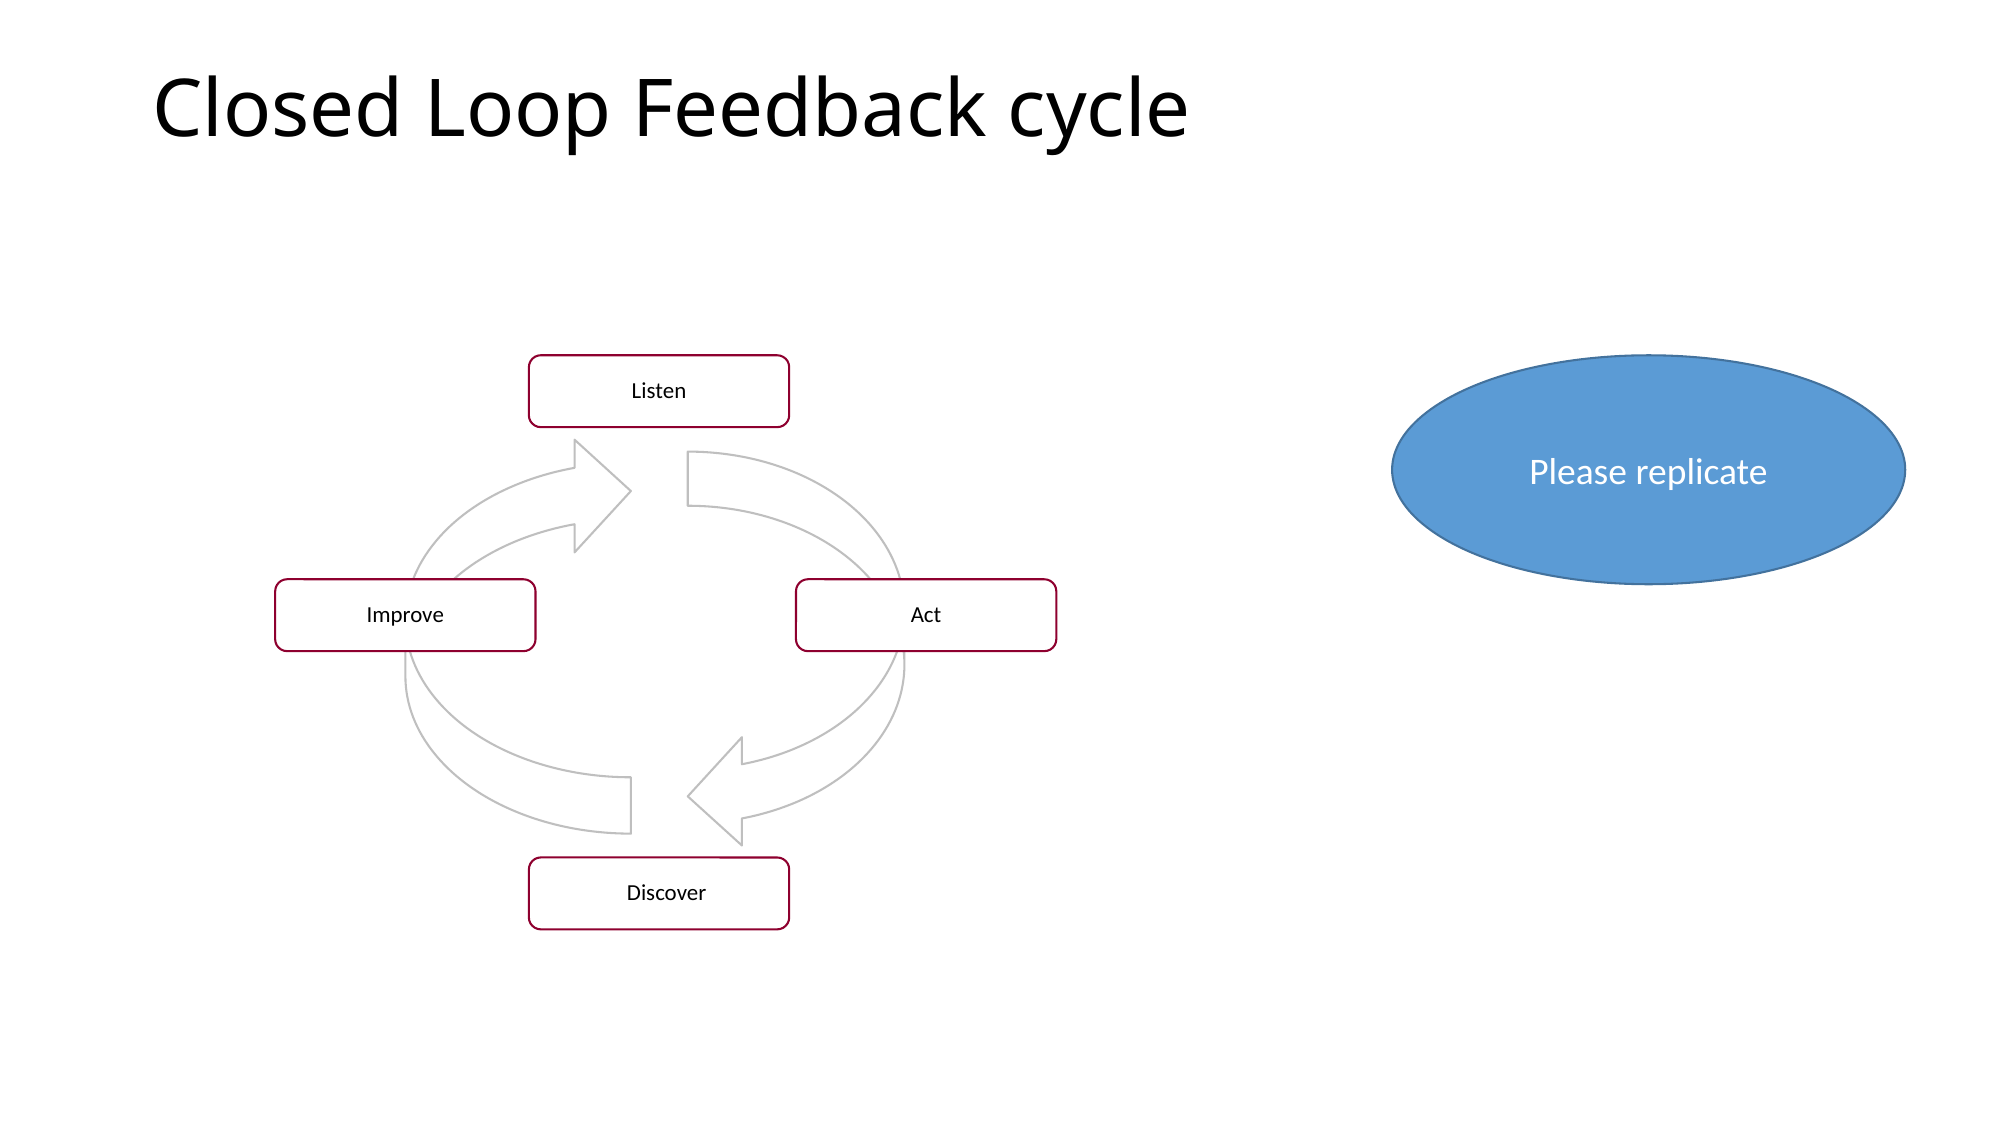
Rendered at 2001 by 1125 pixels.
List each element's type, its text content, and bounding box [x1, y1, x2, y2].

title Closed Loop Feedback cycle [137, 59, 1863, 161]
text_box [275, 355, 1057, 930]
text_box Please replicate [1391, 354, 1907, 586]
